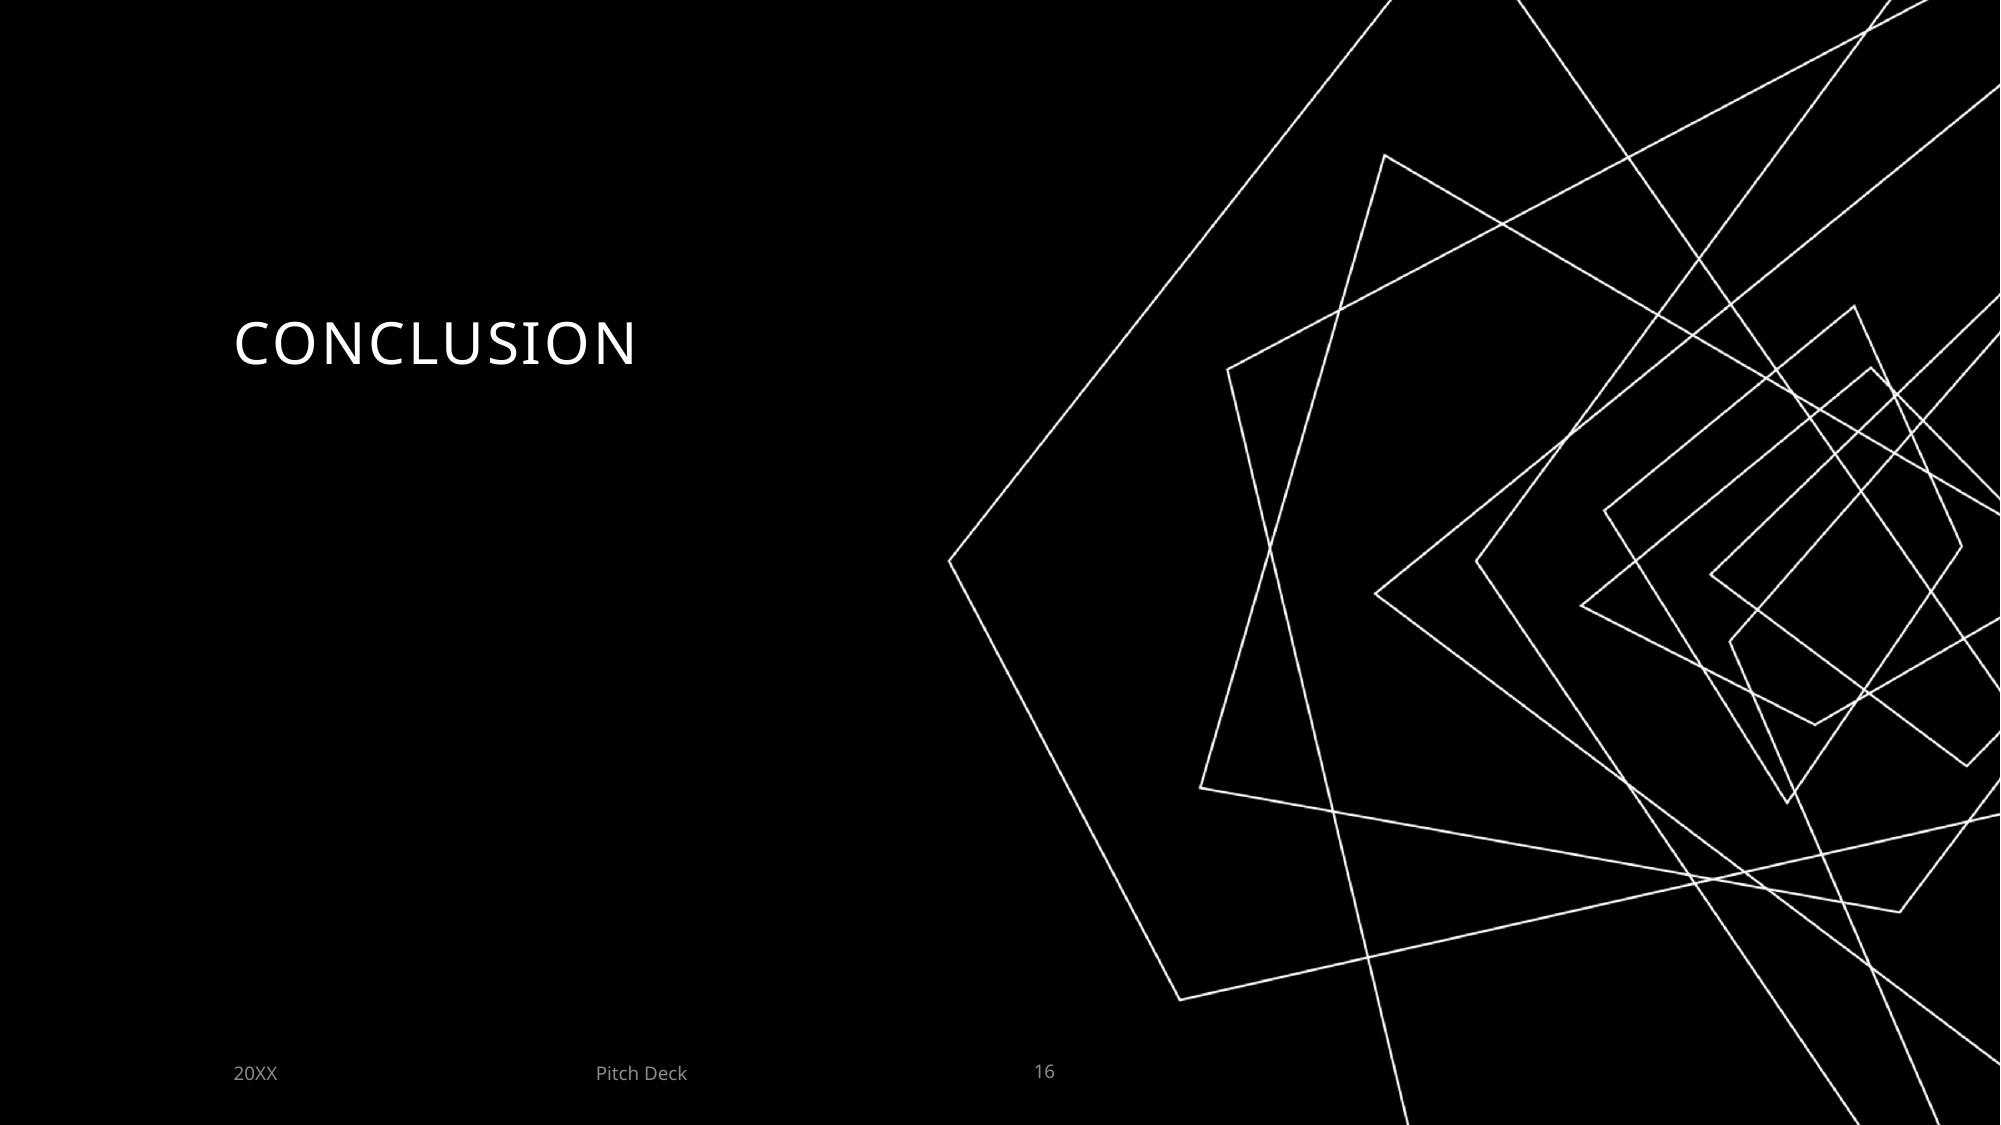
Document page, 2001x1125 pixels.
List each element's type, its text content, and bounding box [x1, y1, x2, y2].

slide_number 20XX [218, 1042, 381, 1103]
title conclusion [218, 167, 740, 385]
picture [900, 0, 2000, 1125]
footer Pitch Deck [437, 1042, 846, 1103]
slide_number 16 [908, 1042, 1071, 1103]
